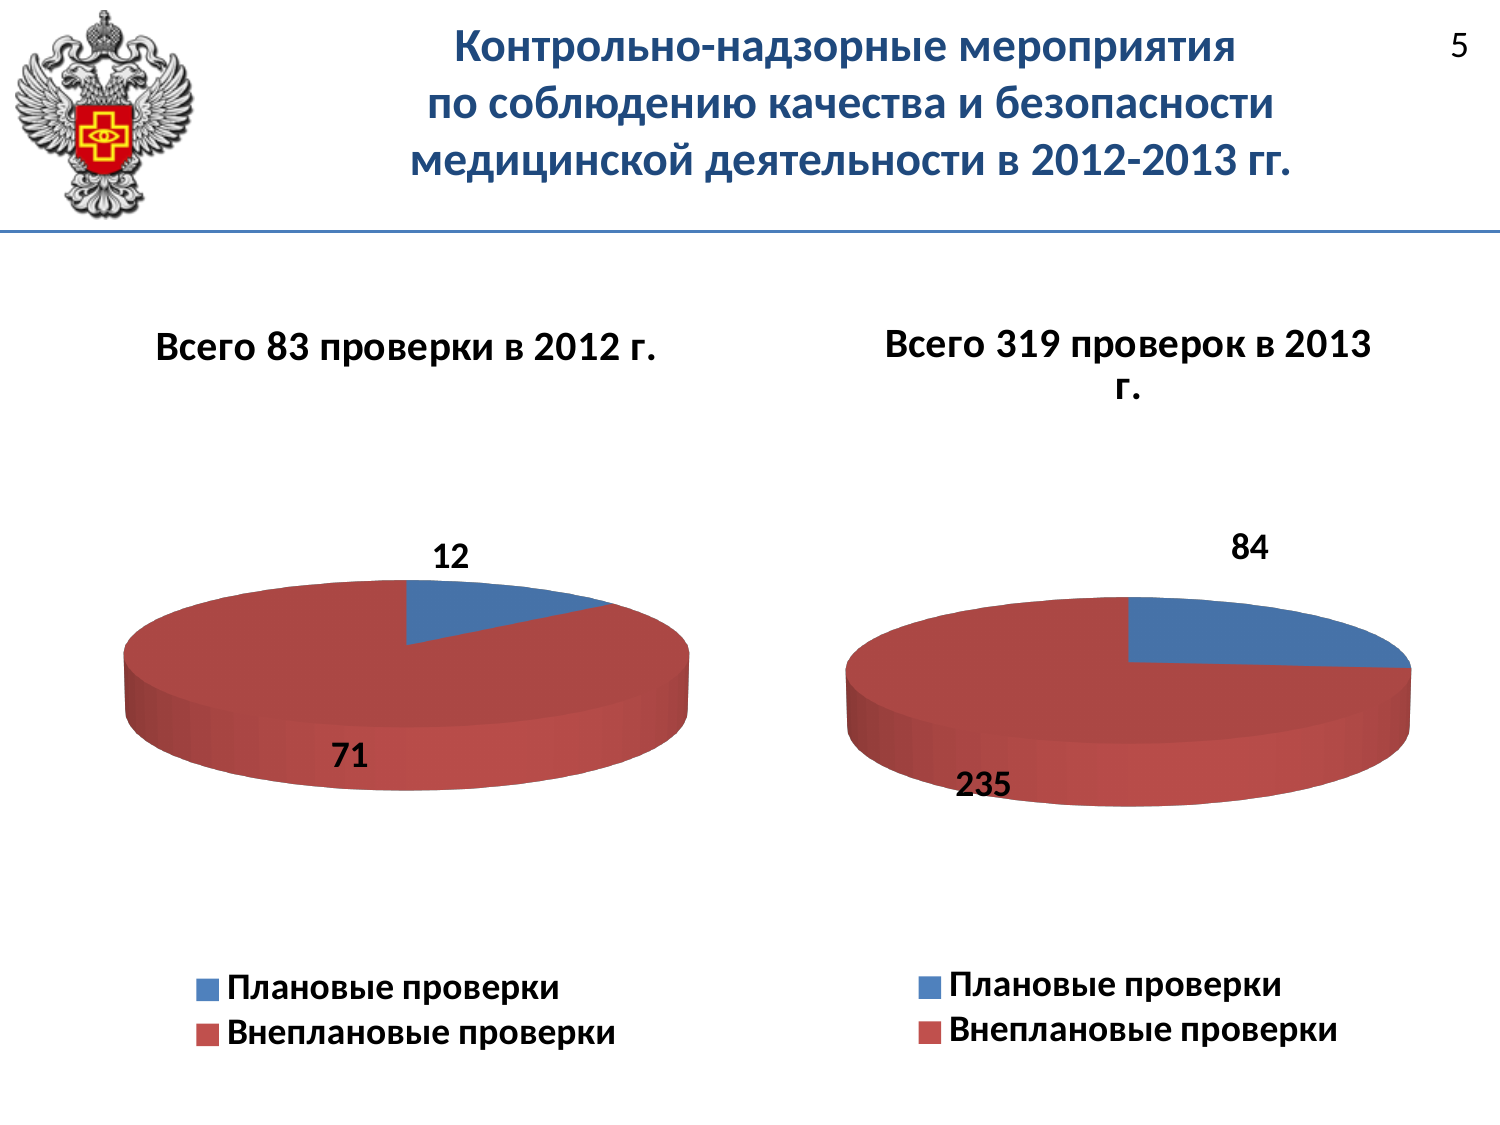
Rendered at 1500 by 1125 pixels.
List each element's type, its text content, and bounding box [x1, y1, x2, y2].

title Контрольно-надзорные мероприятия по соблюдению качества и безопасности медицинской деятельности в 2012-2013 гг. [171, 5, 1500, 194]
chart [74, 292, 738, 1062]
text_box 5 [1435, 12, 1485, 73]
chart [796, 290, 1461, 1060]
picture [14, 10, 196, 221]
